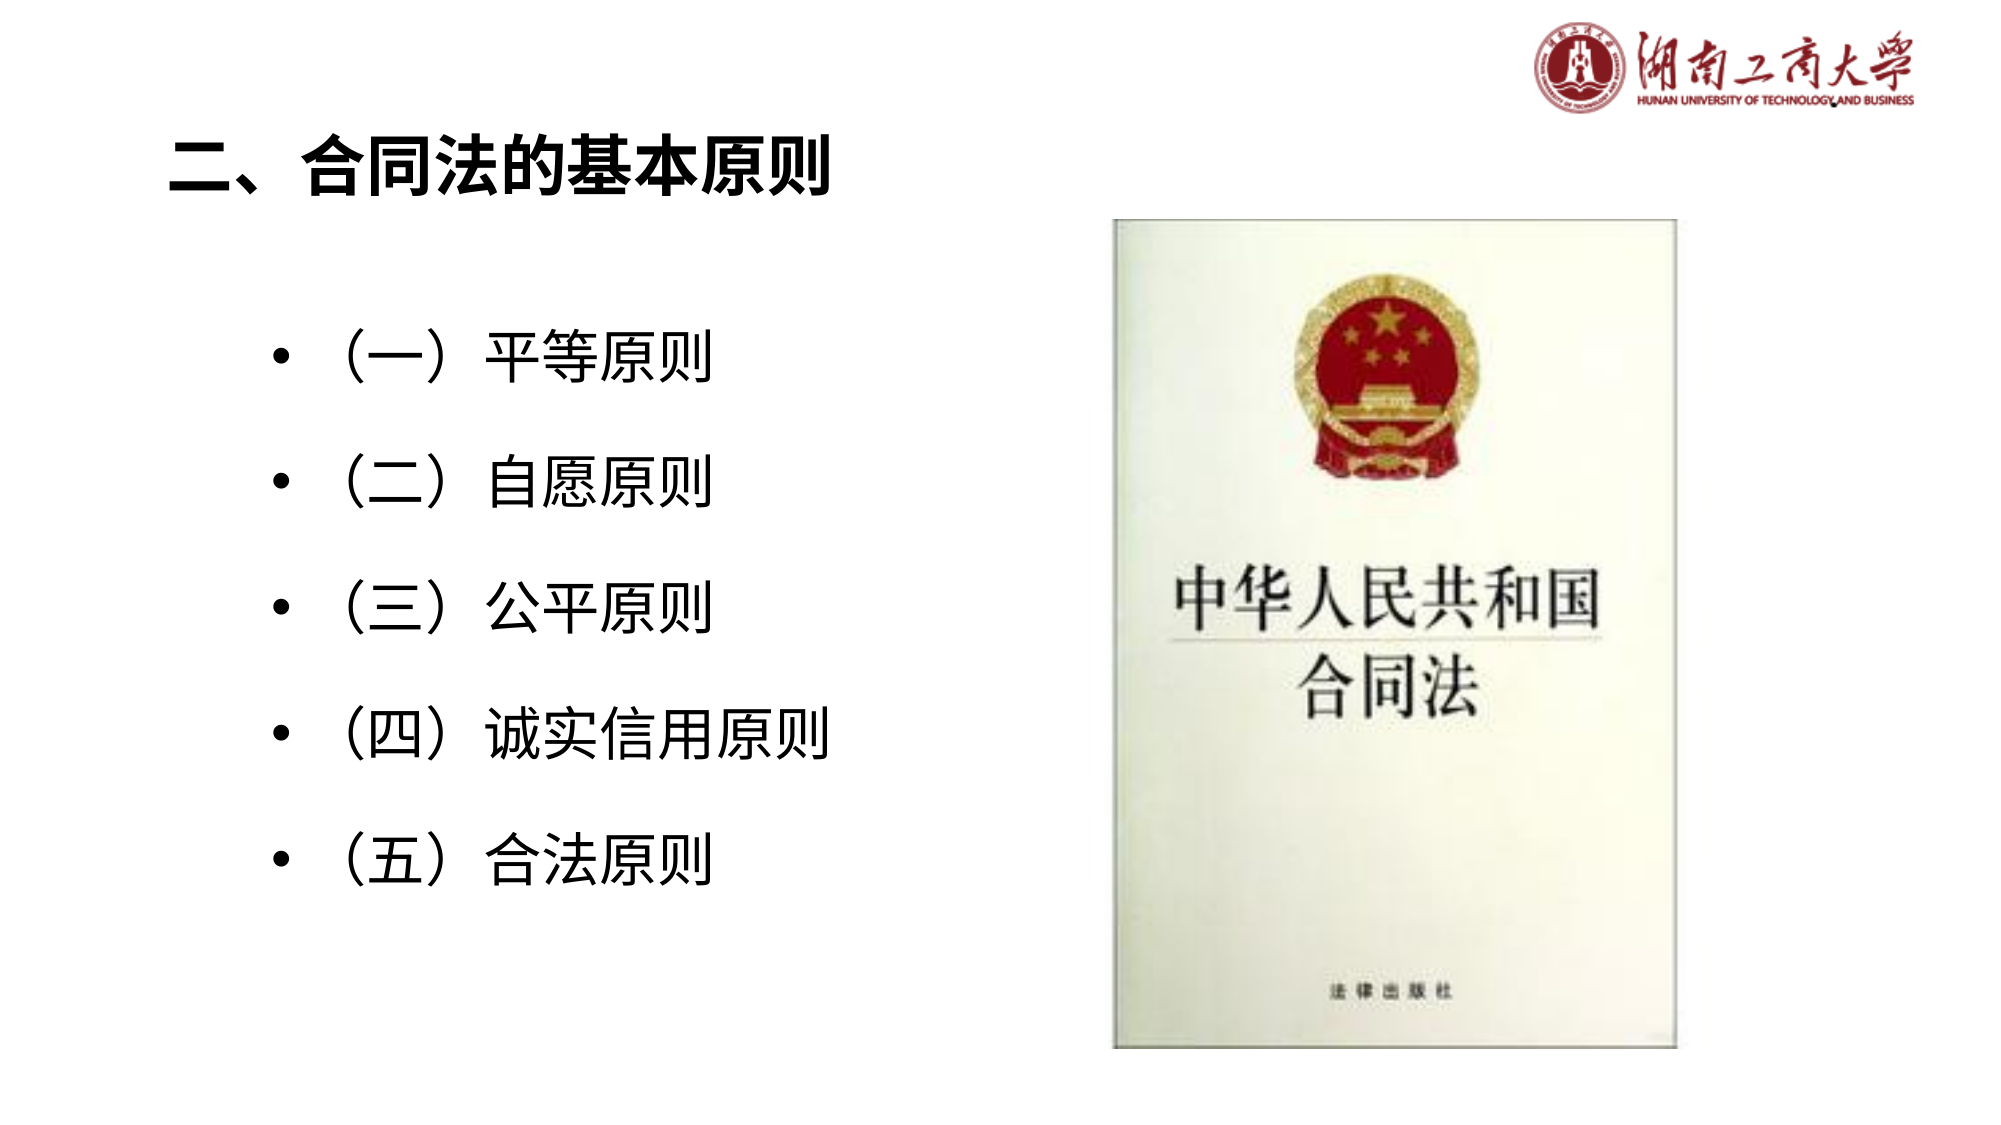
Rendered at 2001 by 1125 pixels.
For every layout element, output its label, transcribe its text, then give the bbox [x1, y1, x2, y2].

picture [1533, 21, 1922, 117]
picture [982, 219, 1812, 1049]
list （一）平等原则 （二）自愿原则 （三）公平原则 （四）诚实信用原则 （五）合法原则 [256, 277, 982, 992]
title 二、合同法的基本原则 [151, 59, 1006, 278]
